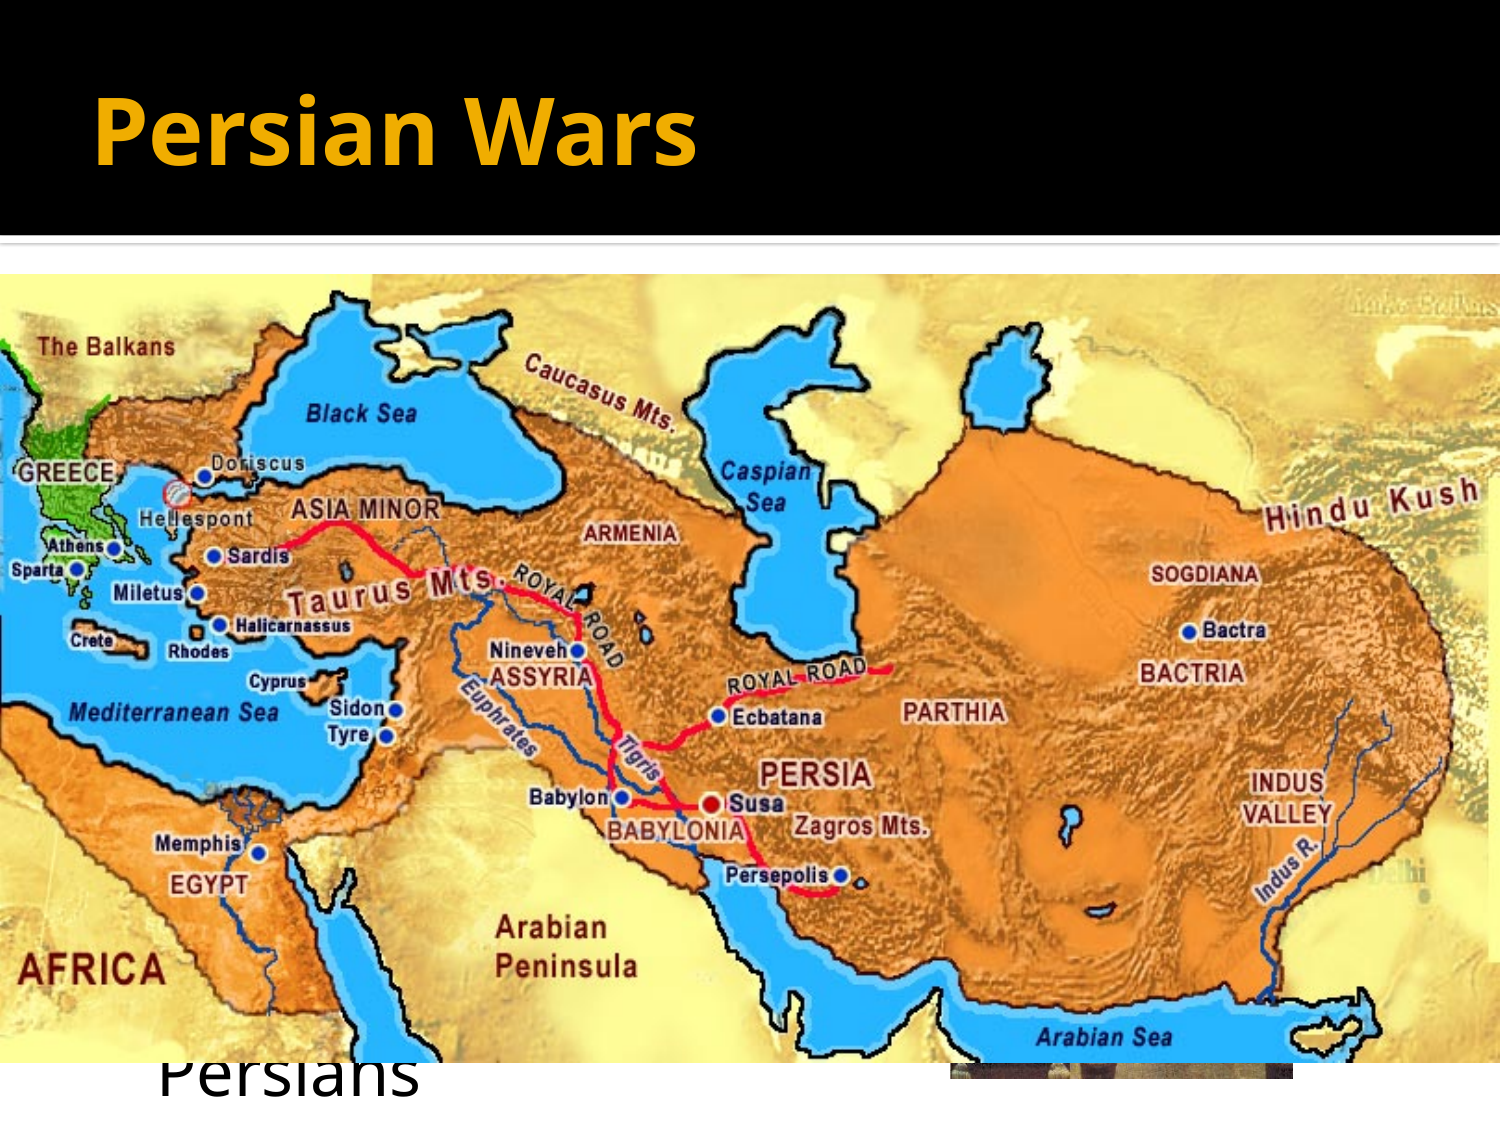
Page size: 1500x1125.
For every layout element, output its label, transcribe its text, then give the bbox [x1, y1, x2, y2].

picture [0, 274, 1500, 1079]
title Persian Wars [75, 25, 1425, 231]
